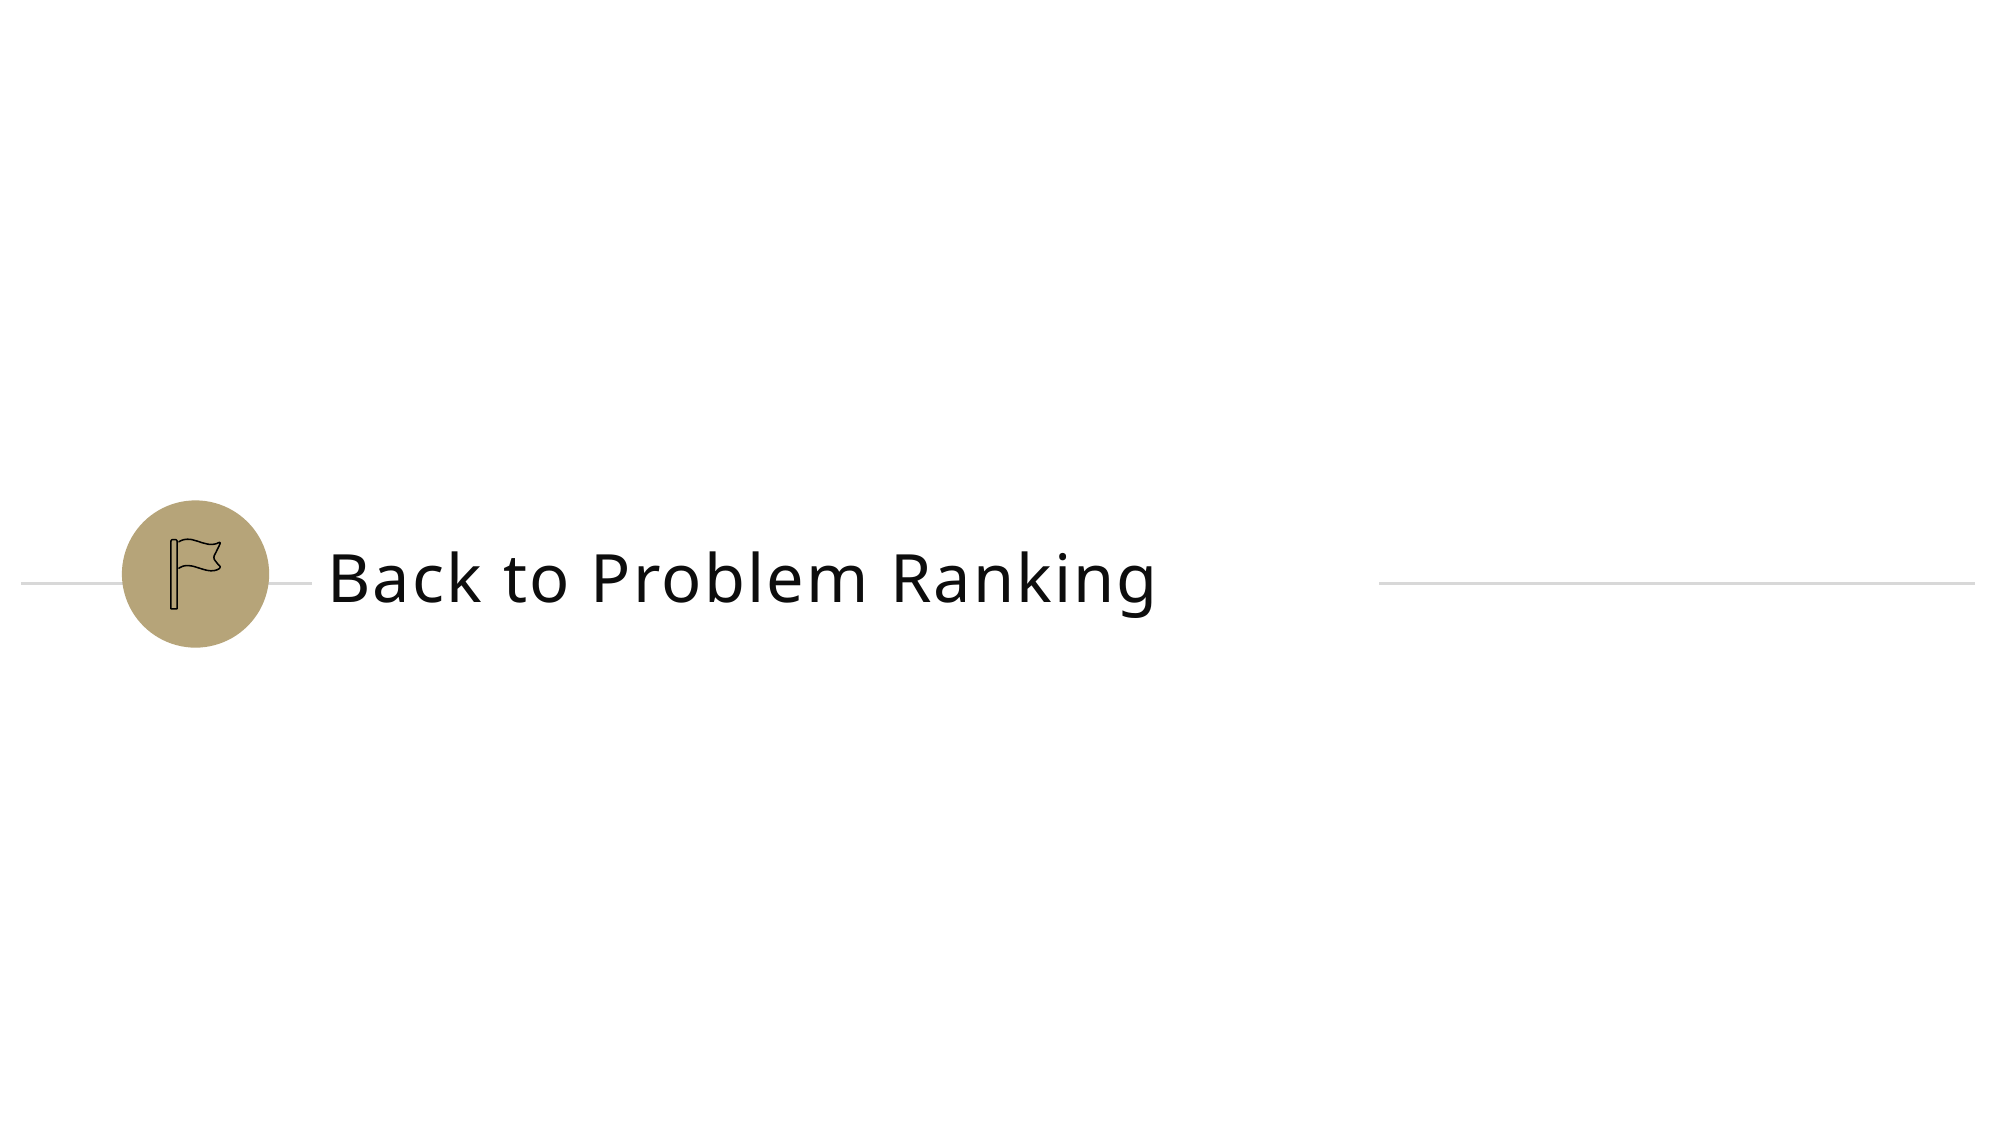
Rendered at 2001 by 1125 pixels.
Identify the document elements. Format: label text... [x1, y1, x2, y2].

title Back to Problem Ranking [312, 535, 1379, 633]
